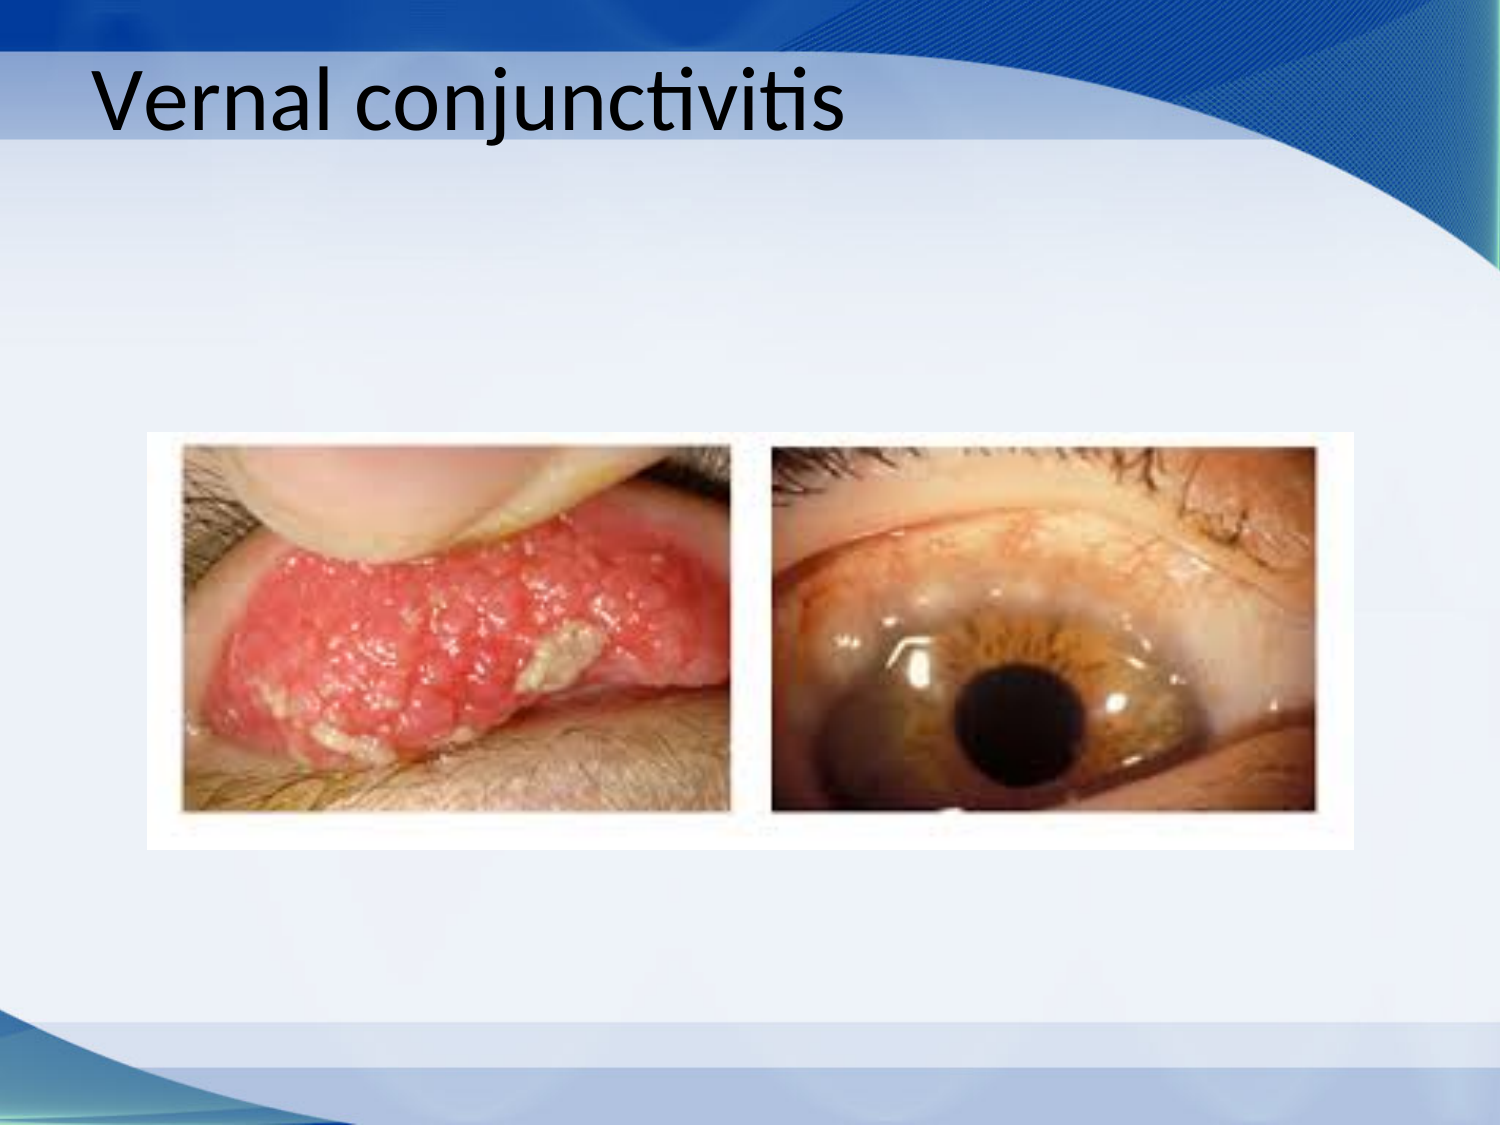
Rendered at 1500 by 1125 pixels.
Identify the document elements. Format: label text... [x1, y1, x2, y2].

picture [0, 0, 1500, 1125]
title Vernal conjunctivitis [76, 0, 1427, 188]
